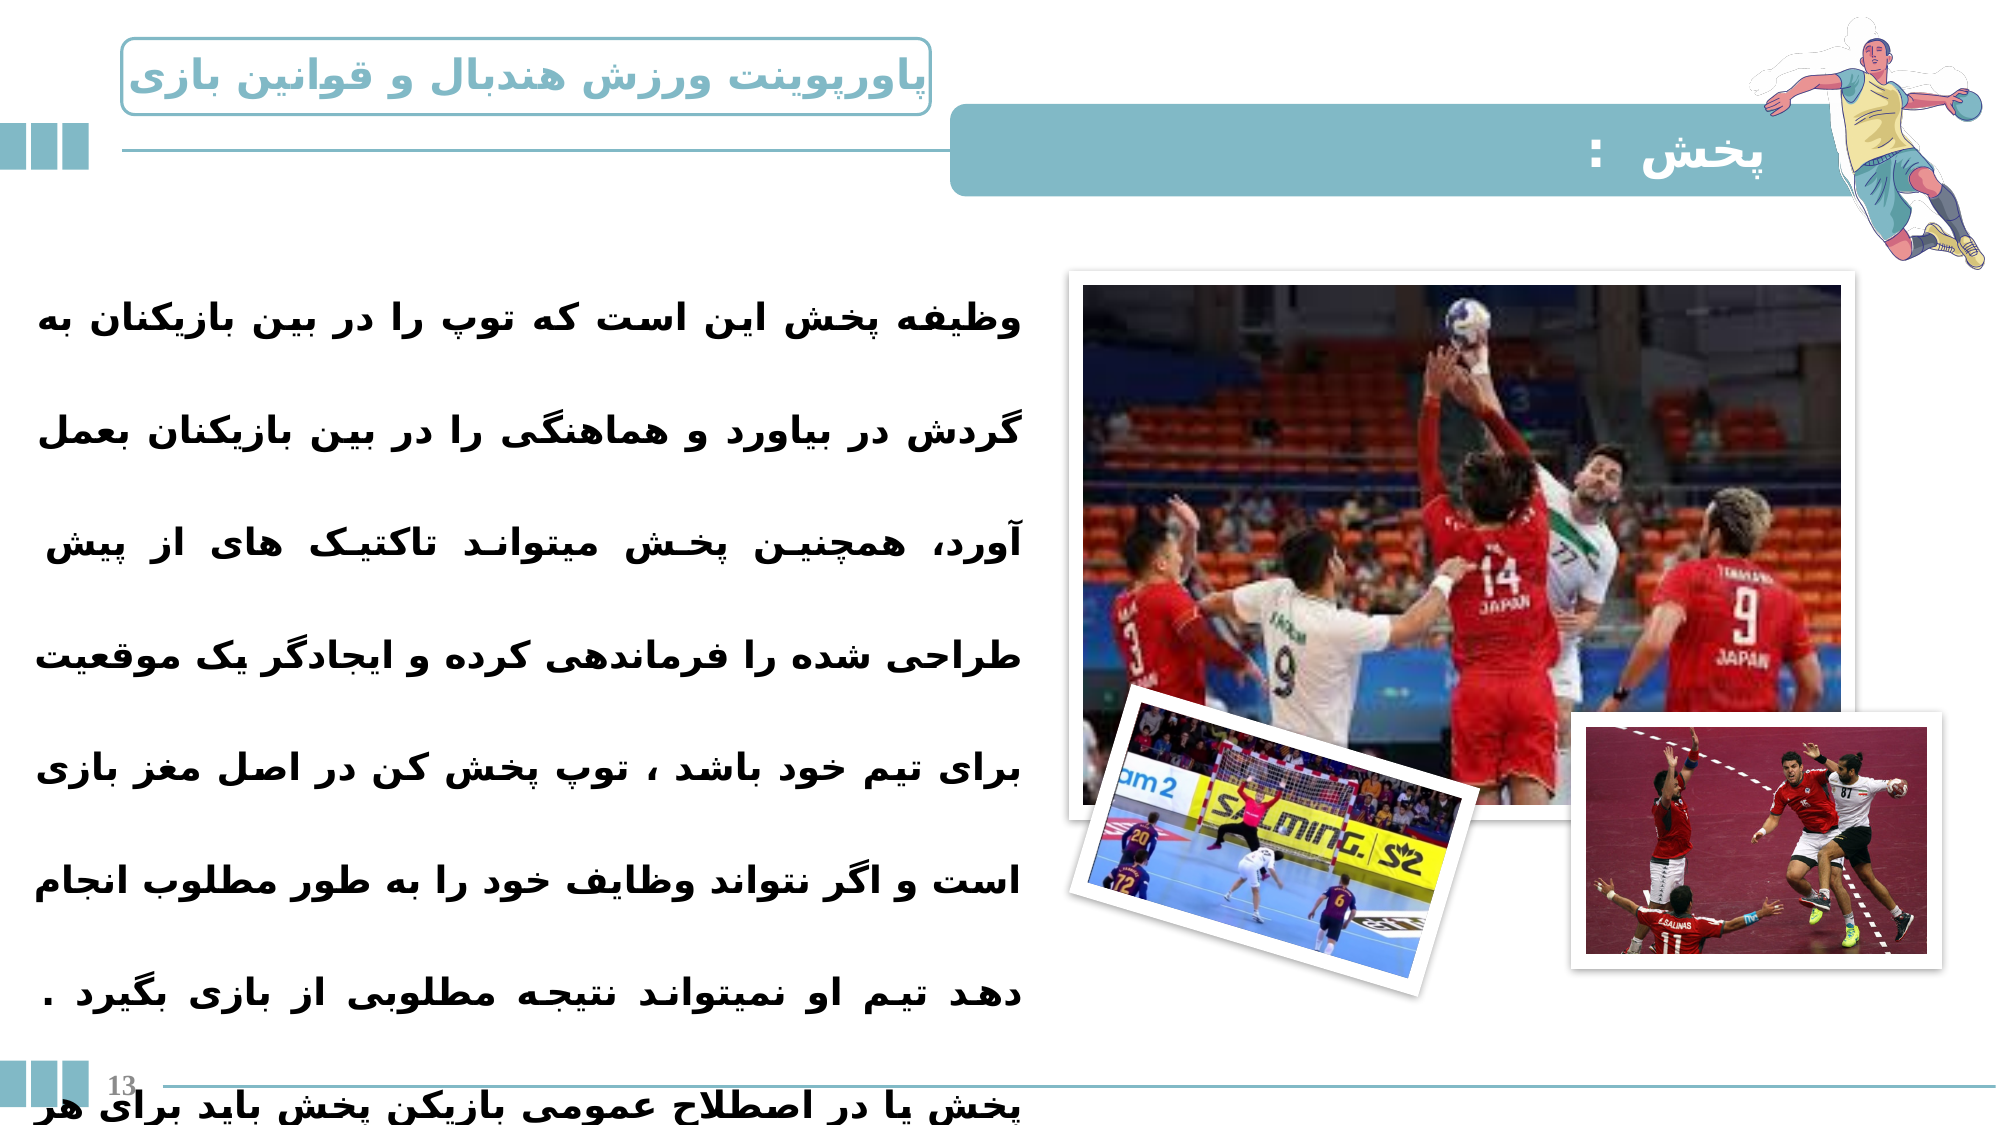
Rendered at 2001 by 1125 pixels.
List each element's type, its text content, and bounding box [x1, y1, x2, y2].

text_box پخش : [1571, 105, 1782, 185]
picture [1083, 285, 1928, 978]
text_box پاورپوینت ورزش هندبال و قوانین بازی [113, 36, 943, 105]
text_box وظیفه پخش این است که توپ را در بین بازیکنان به گردش در بیاورد و هماهنگی را در بین بازیکنان بعمل آورد، همچنین پخش میتواند تاکتیک های از پیش طراحی شده را فرماندهی کرده و ایجادگر یک موقعیت برای تیم خود باشد ، توپ پخش کن در اصل مغز بازی است و اگر نتواند وظایف خود را به طور مطلوب انجام دهد تیم او نمیتواند نتیجه مطلوبی از بازی بگیرد . پخش یا در اصطلاح عمومی بازیکن پخش باید برای هر یک از بازیکنان تیم خود چه خط زن و چه گوش ها وچه حتی بغل ها موقعیت سازی کند و گره بازی را باز کند . [19, 218, 1038, 1125]
picture [1749, 17, 1985, 270]
slide_number 13 [88, 1053, 156, 1114]
